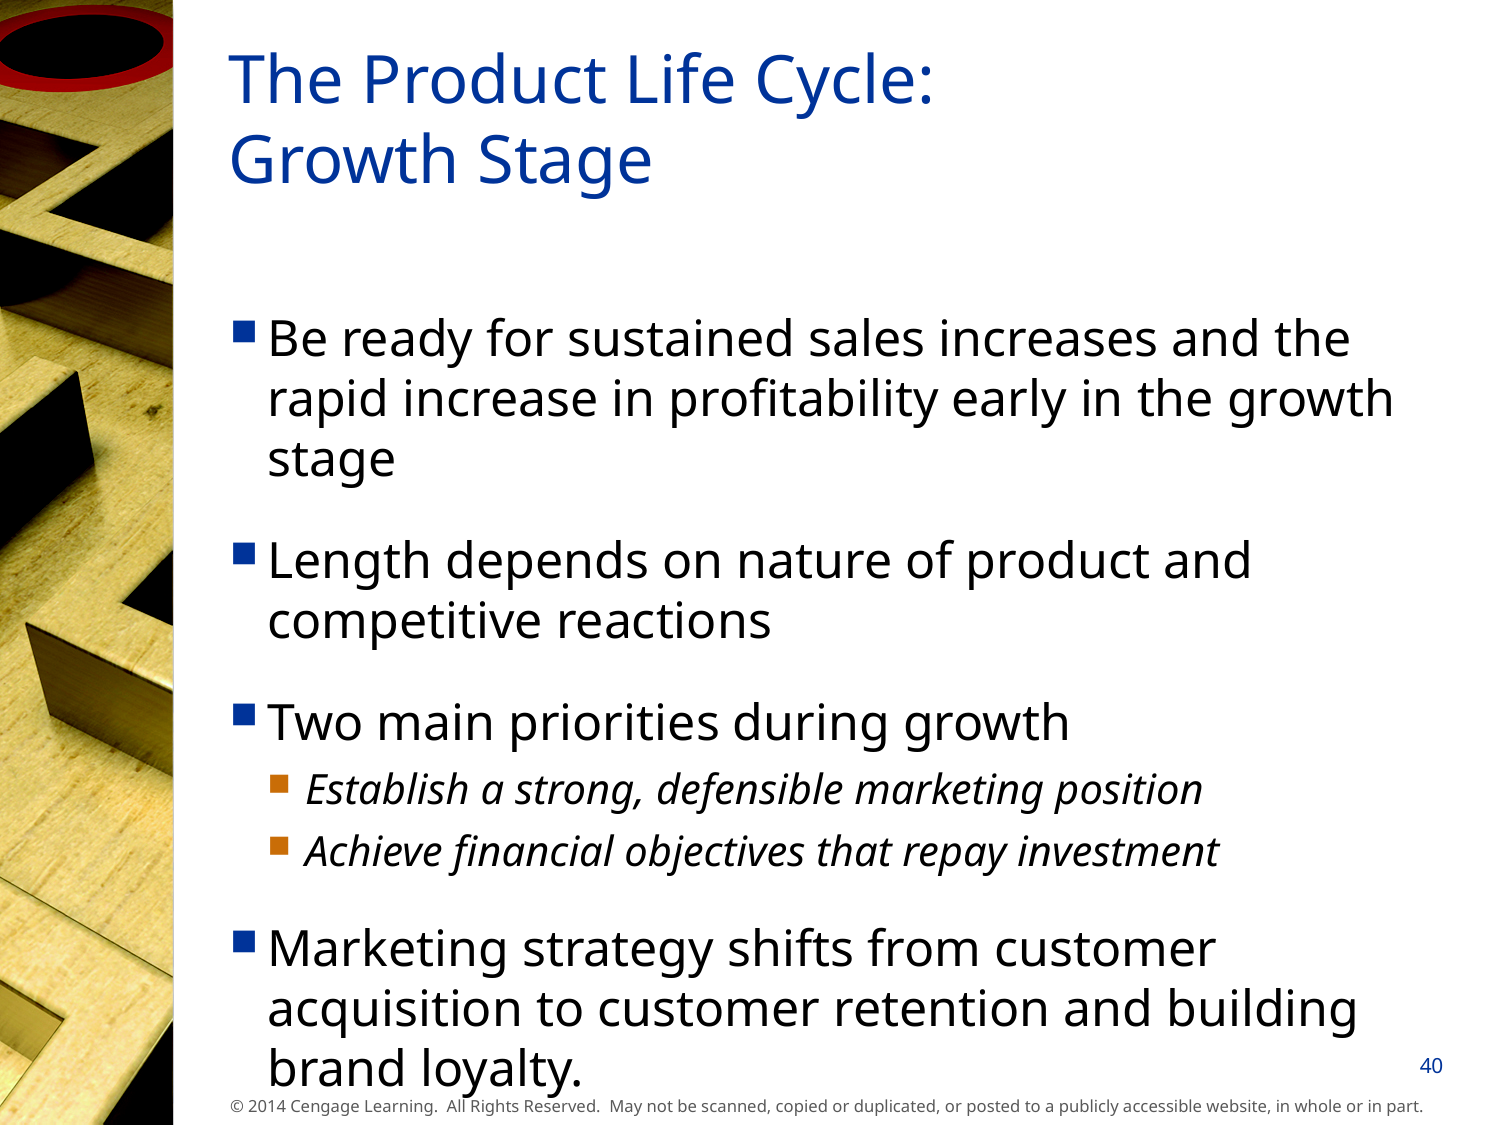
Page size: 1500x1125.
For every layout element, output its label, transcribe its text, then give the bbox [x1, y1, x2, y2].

slide_number 40 [1386, 1037, 1478, 1097]
list Be ready for sustained sales increases and the rapid increase in profitability early in the growth stage Length depends on nature of product and competitive reactions Two main priorities during growth Establish a strong, defensible marketing position Achieve financial objectives that repay investment Marketing strategy shifts from customer acquisition to customer retention and building brand loyalty. [215, 212, 1478, 981]
title The Product Life Cycle: Growth Stage [213, 29, 1454, 213]
picture [0, 0, 174, 1125]
